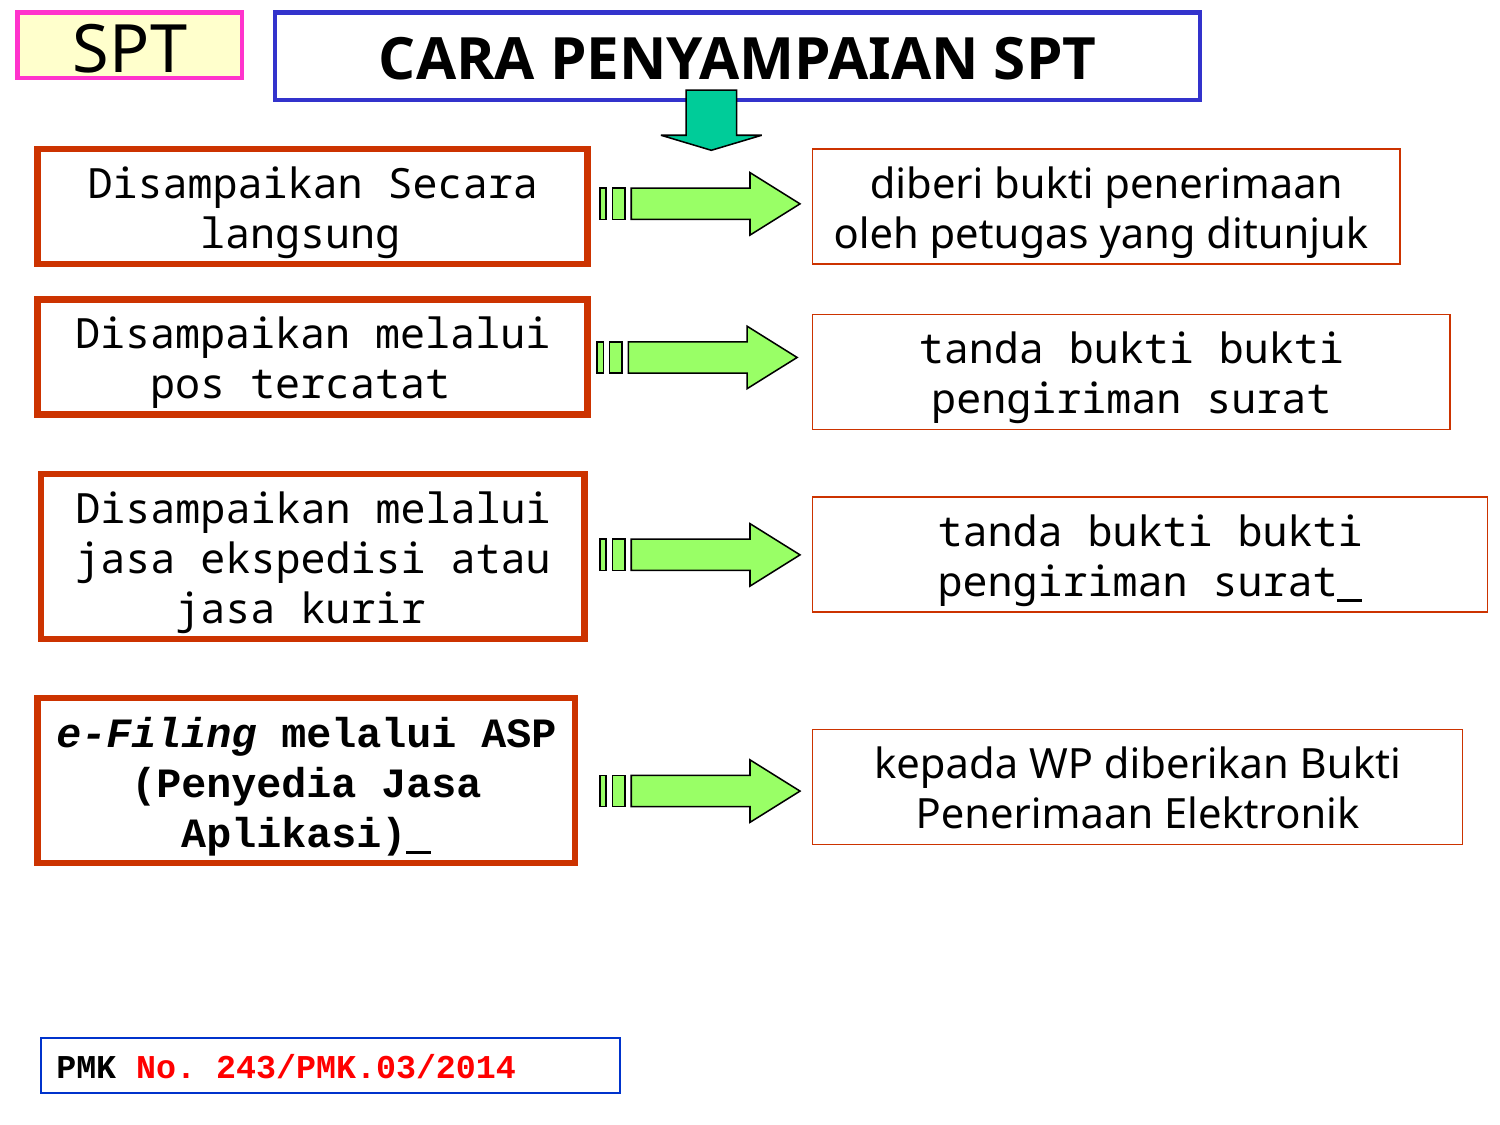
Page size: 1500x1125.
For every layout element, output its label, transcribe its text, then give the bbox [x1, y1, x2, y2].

text_box [612, 775, 625, 807]
text_box Disampaikan Secara langsung [37, 148, 588, 264]
text_box e-Filing melalui ASP (Penyedia Jasa Aplikasi) [37, 698, 575, 864]
text_box Disampaikan melalui jasa ekspedisi atau jasa kurir [41, 473, 585, 639]
text_box [597, 341, 604, 374]
text_box [631, 759, 801, 823]
text_box PMK No. 243/PMK.03/2014 [41, 1038, 621, 1093]
text_box tanda bukti bukti pengiriman surat [812, 314, 1450, 430]
text_box tanda bukti bukti pengiriman surat [812, 496, 1488, 612]
text_box SPT [17, 12, 243, 79]
text_box [612, 539, 625, 571]
text_box [631, 523, 801, 587]
text_box [631, 172, 801, 236]
text_box [628, 326, 798, 389]
text_box [600, 539, 607, 571]
text_box kepada WP diberikan Bukti Penerimaan Elektronik [812, 729, 1463, 845]
text_box [609, 341, 623, 374]
text_box diberi bukti penerimaan oleh petugas yang ditunjuk [812, 148, 1400, 264]
text_box [612, 188, 625, 220]
text_box [600, 775, 607, 807]
title CARA PENYAMPAIAN SPT [274, 12, 1201, 101]
text_box [660, 90, 762, 151]
text_box Disampaikan melalui pos tercatat [37, 299, 588, 415]
text_box [600, 188, 607, 220]
